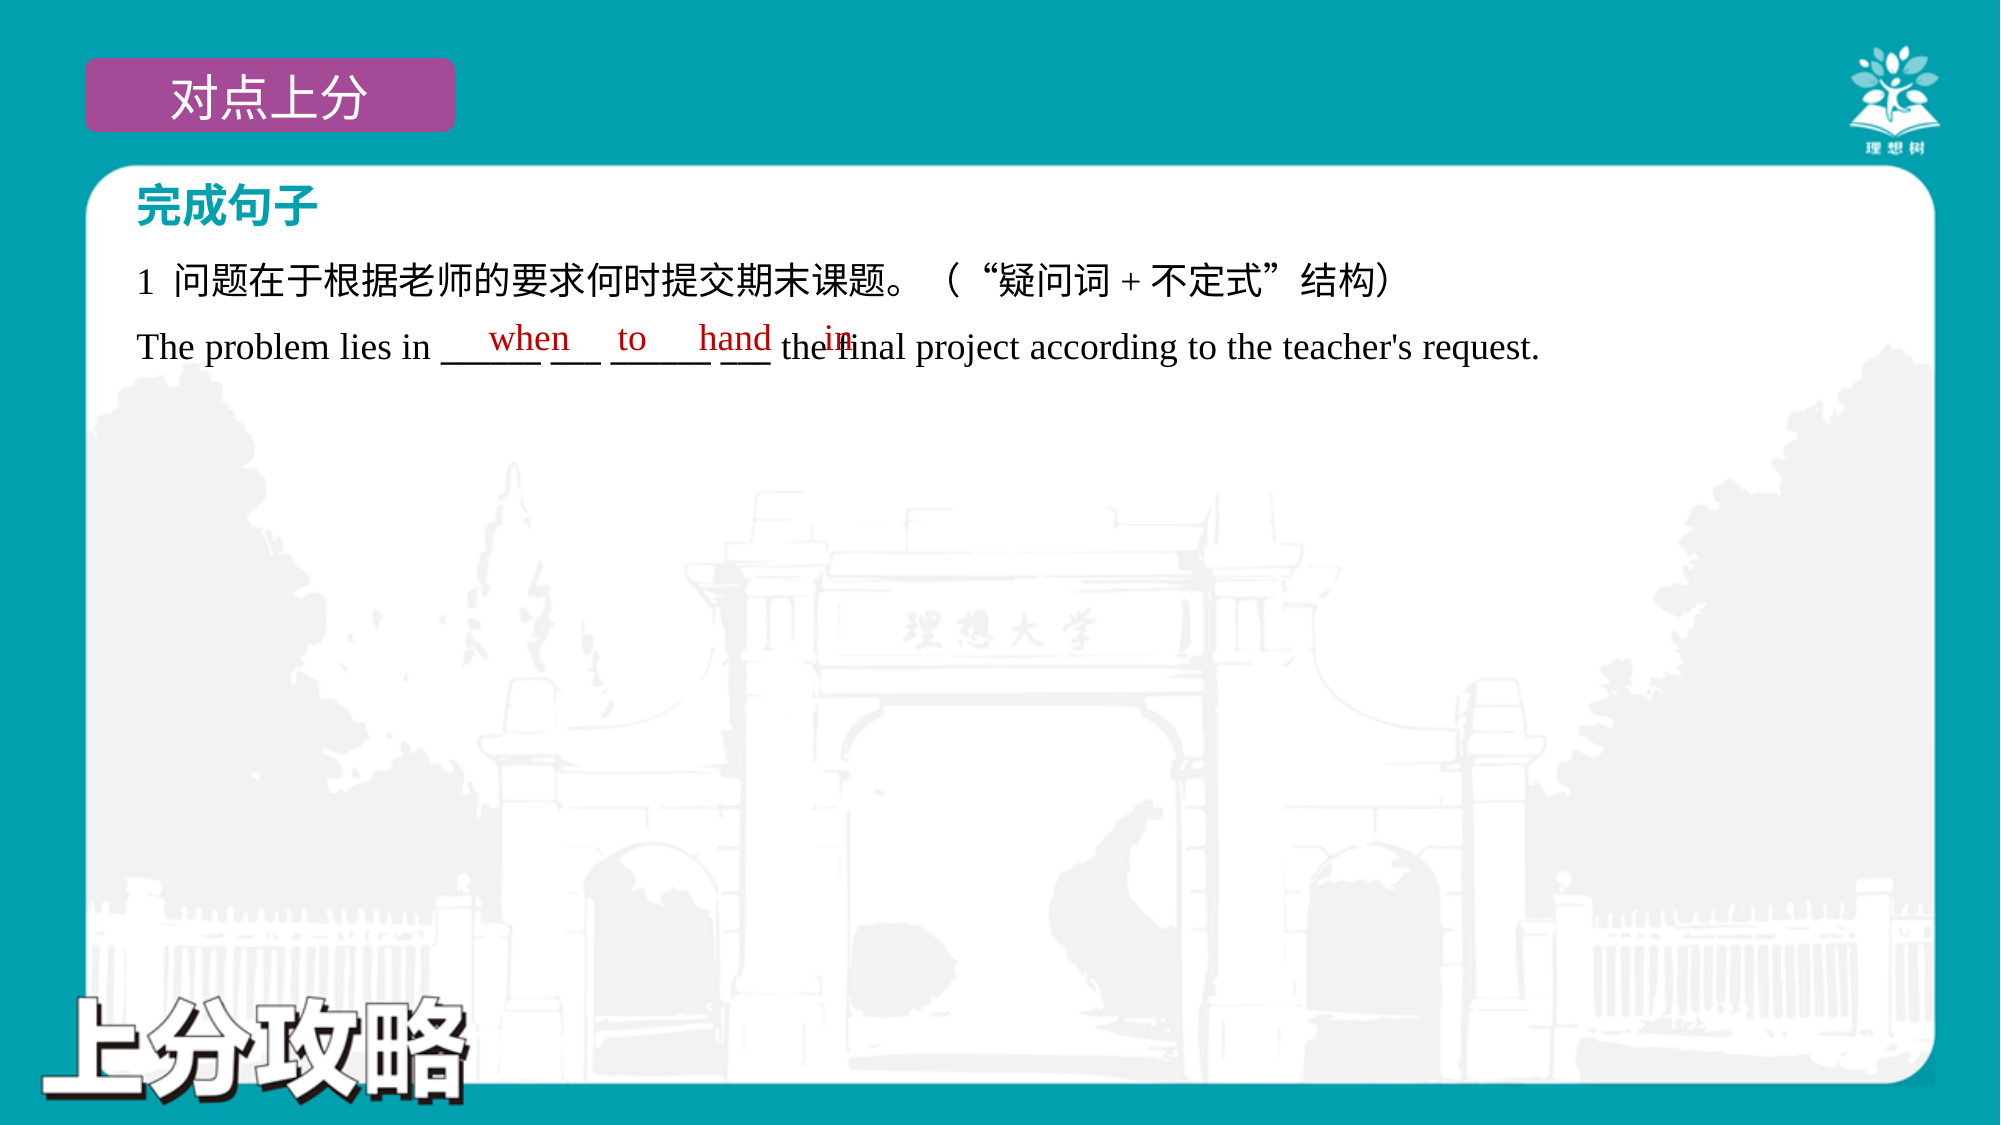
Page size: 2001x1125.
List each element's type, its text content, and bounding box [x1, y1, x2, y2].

text_box to [604, 293, 661, 352]
text_box 完成句子 [136, 176, 1865, 232]
picture [0, 0, 2000, 1125]
text_box in [810, 293, 867, 352]
text_box when [474, 293, 584, 352]
text_box hand [685, 293, 786, 352]
text_box 1 问题在于根据老师的要求何时提交期末课题。（“疑问词+不定式”结构） The problem lies in ______ ___ ______ ___ the final project according to the teacher's request. [136, 233, 1865, 360]
